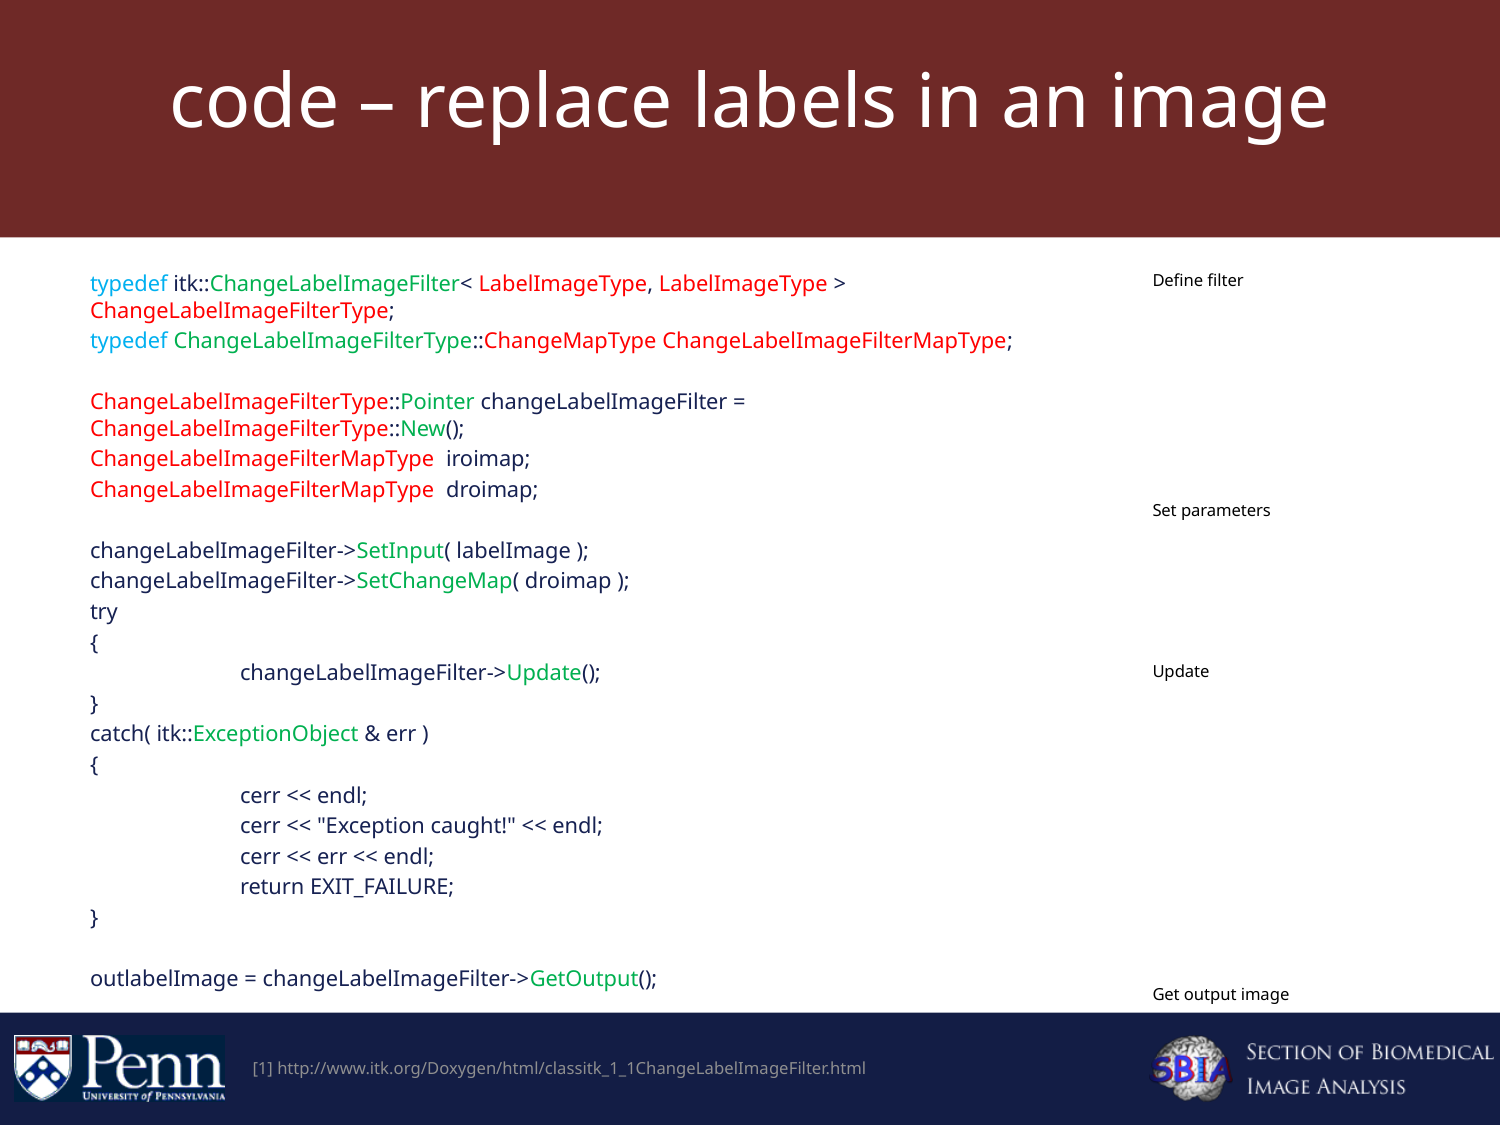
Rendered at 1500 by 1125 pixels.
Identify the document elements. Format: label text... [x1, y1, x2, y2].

list typedef itk::ChangeLabelImageFilter< LabelImageType, LabelImageType > ChangeLabelImageFilterType; typedef ChangeLabelImageFilterType::ChangeMapType ChangeLabelImageFilterMapType; ChangeLabelImageFilterType::Pointer changeLabelImageFilter = ChangeLabelImageFilterType::New(); ChangeLabelImageFilterMapType iroimap; ChangeLabelImageFilterMapType droimap; changeLabelImageFilter->SetInput( labelImage ); changeLabelImageFilter->SetChangeMap( droimap ); try { changeLabelImageFilter->Update(); } catch( itk::ExceptionObject & err ) { cerr << endl; cerr << "Exception caught!" << endl; cerr << err << endl; return EXIT_FAILURE; } outlabelImage = changeLabelImageFilter->GetOutput(); [75, 262, 1100, 1013]
footer [1] http://www.itk.org/Doxygen/html/classitk_1_1ChangeLabelImageFilter.html [237, 1037, 1038, 1098]
title code – replace labels in an image [75, 45, 1425, 238]
picture [14, 1035, 225, 1102]
list Define filter Set parameters Update Get output image [1137, 262, 1425, 1013]
picture [1149, 1034, 1494, 1103]
